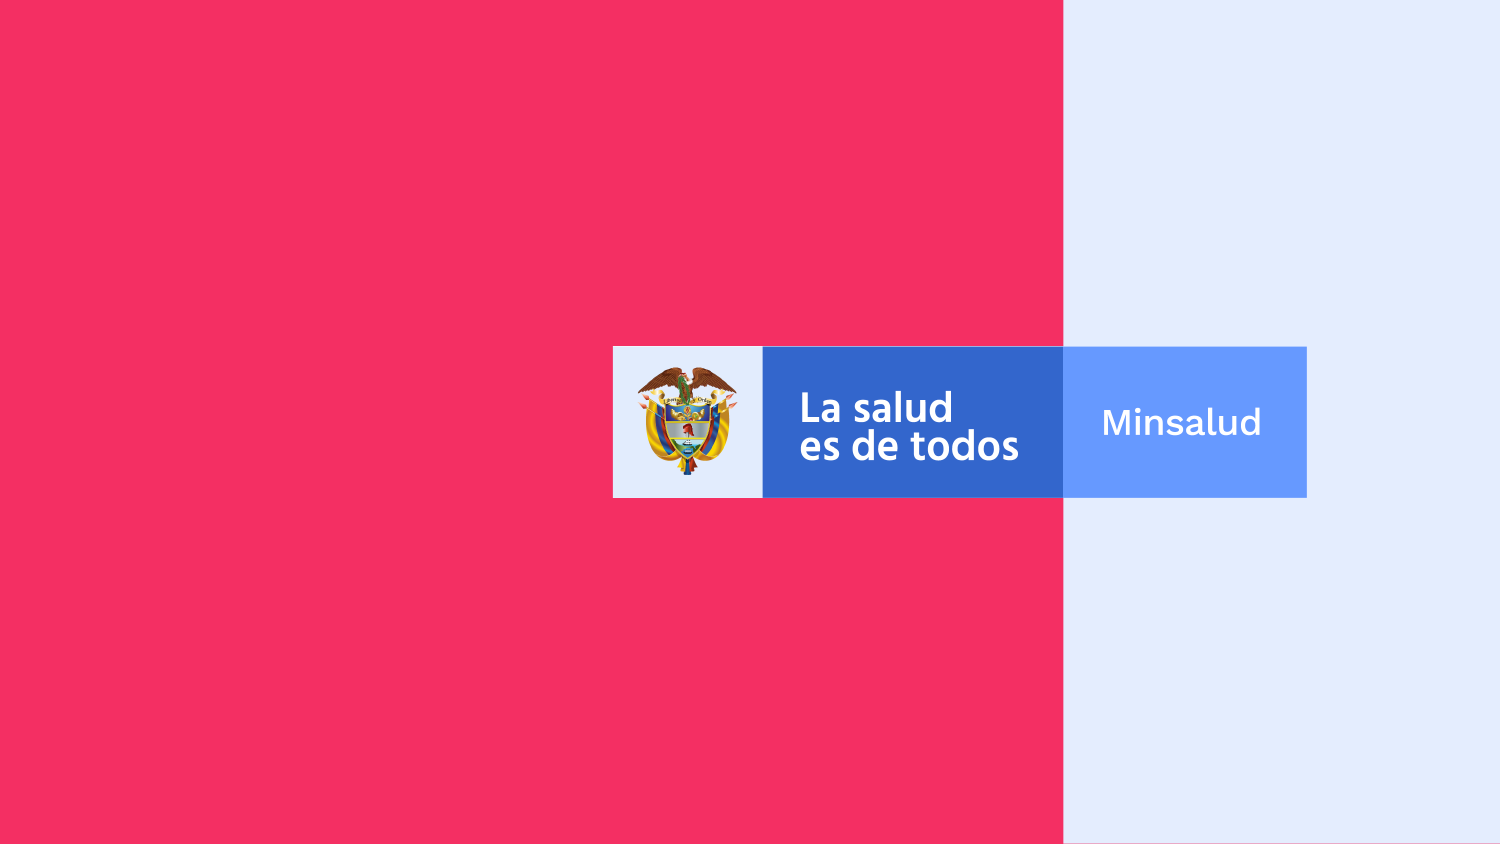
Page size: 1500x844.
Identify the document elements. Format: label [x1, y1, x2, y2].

picture [612, 346, 1307, 498]
